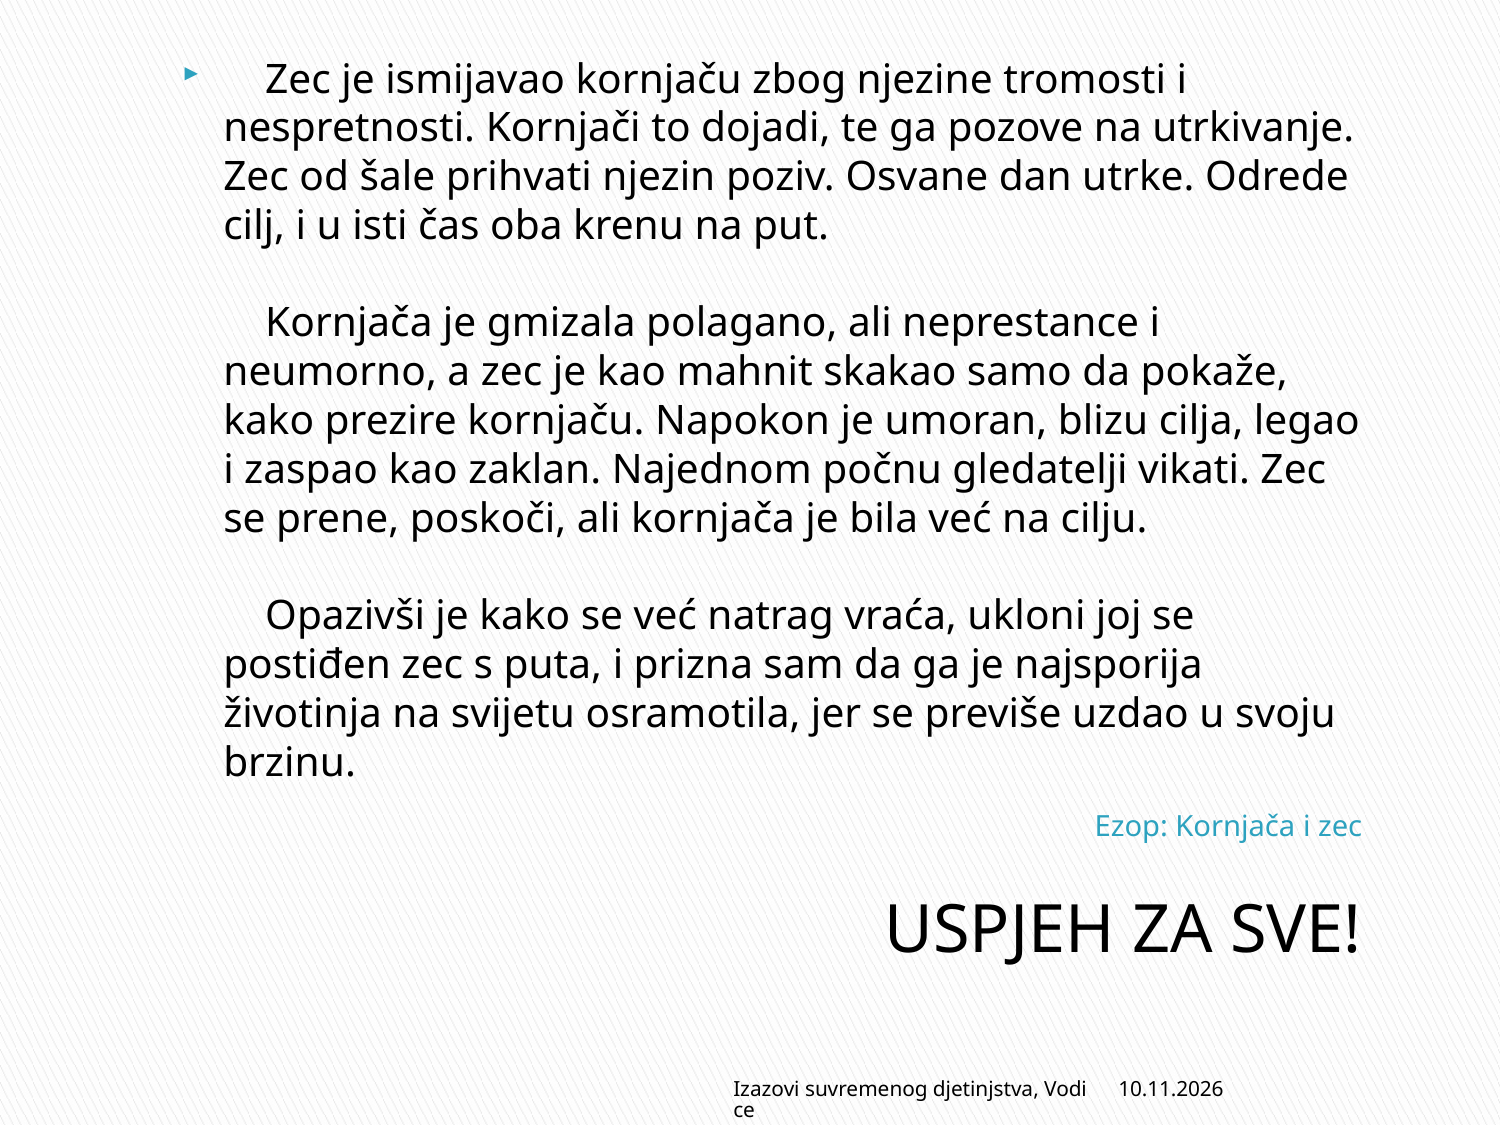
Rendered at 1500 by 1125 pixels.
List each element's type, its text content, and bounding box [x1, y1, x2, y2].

footer Izazovi suvremenog djetinjstva, Vodice [718, 1051, 1105, 1112]
title Ezop: Kornjača i zec [150, 800, 1378, 875]
list USPJEH ZA SVE! [725, 878, 1377, 1029]
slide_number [1105, 1051, 1419, 1112]
list Zec je ismijavao kornjaču zbog njezine tromosti i nespretnosti. Kornjači to dojadi, te ga pozove na utrkivanje. Zec od šale prihvati njezin poziv. Osvane dan utrke. Odrede cilj, i u isti čas oba krenu na put. Kornjača je gmizala polagano, ali neprestance i neumorno, a zec je kao mahnit skakao samo da pokaže, kako prezire kornjaču. Napokon je umoran, blizu cilja, legao i zaspao kao zaklan. Najednom počnu gledatelji vikati. Zec se prene, poskoči, ali kornjača je bila već na cilju. Opazivši je kako se već natrag vraća, ukloni joj se postiđen zec s puta, i prizna sam da ga je najsporija životinja na svijetu osramotila, jer se previše uzdao u svoju brzinu. [150, 45, 1377, 795]
